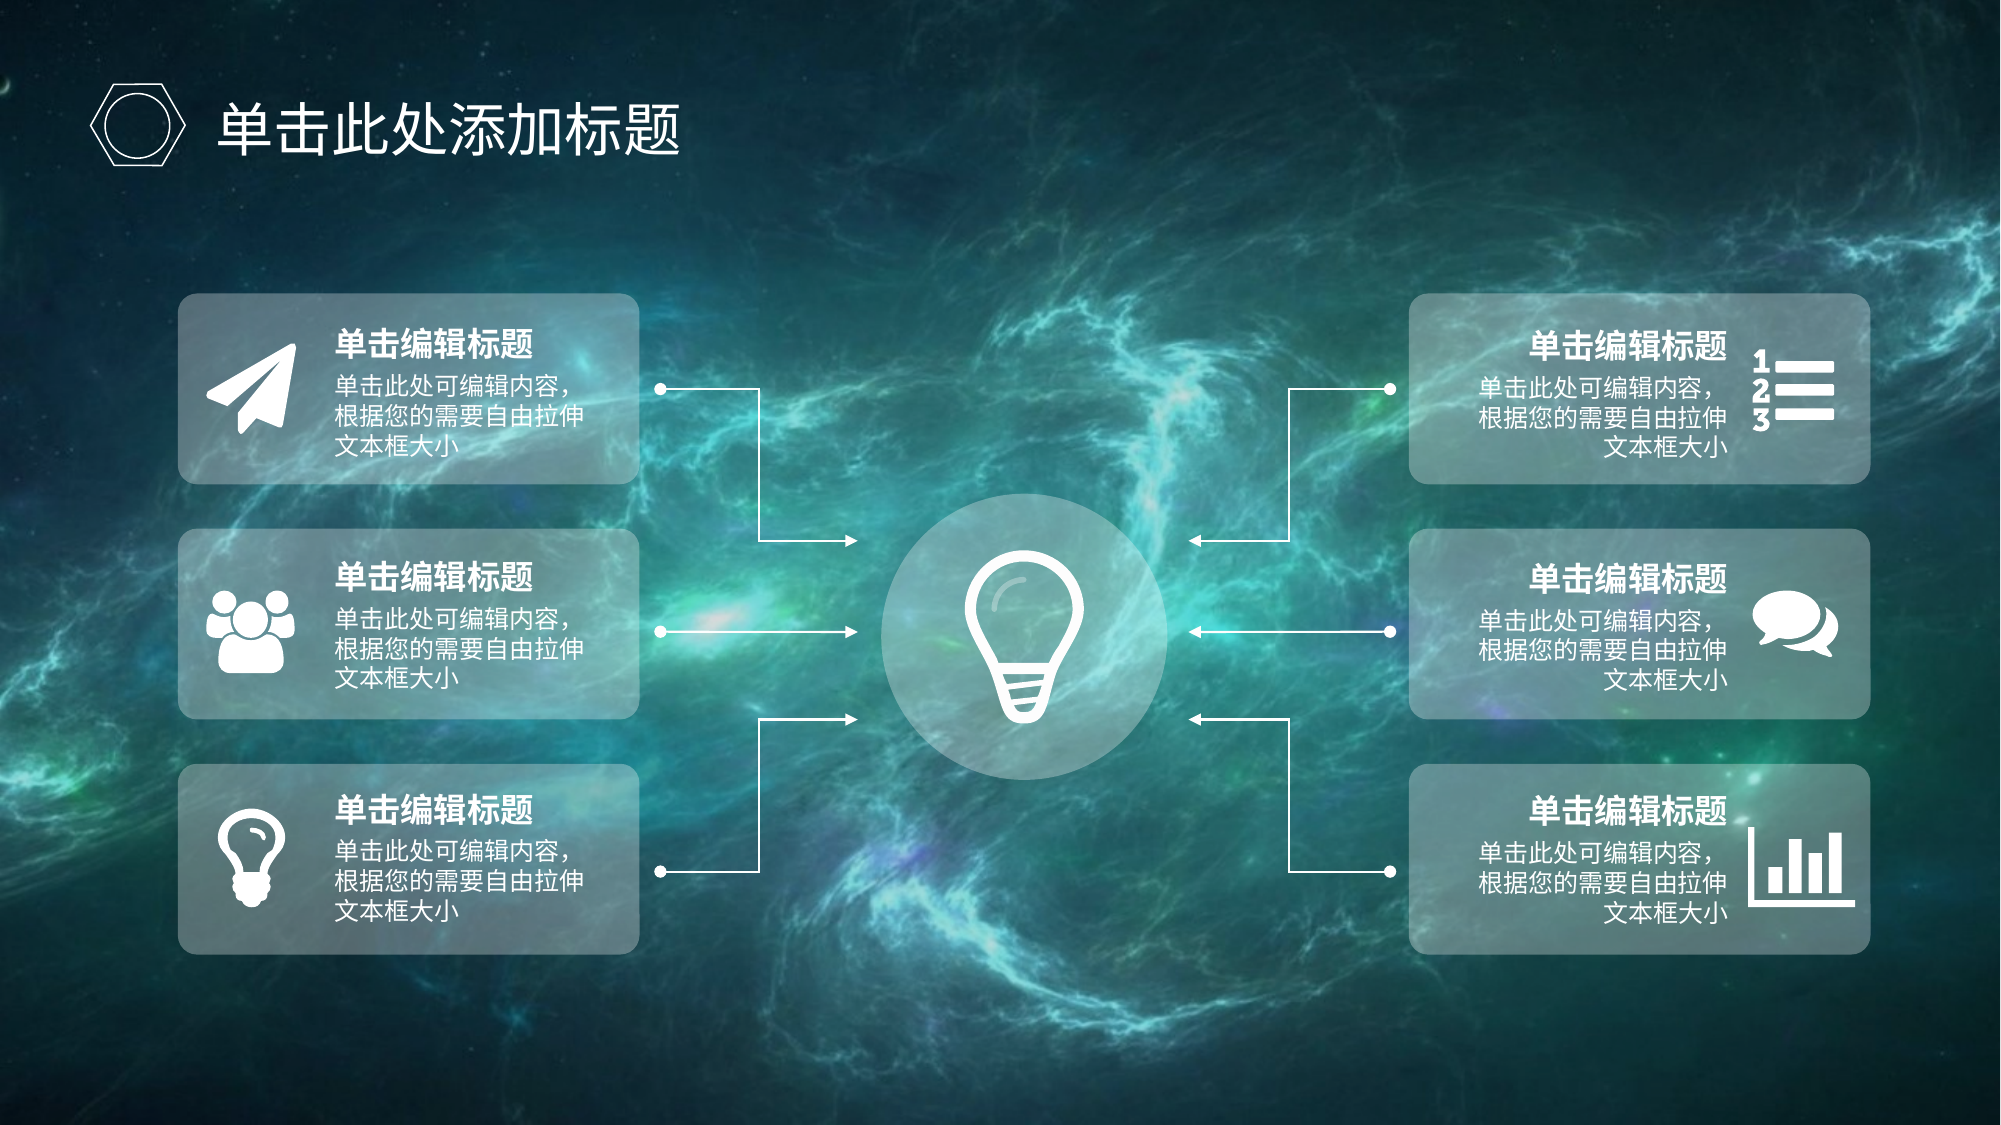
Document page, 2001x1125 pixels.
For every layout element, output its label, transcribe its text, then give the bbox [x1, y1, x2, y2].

text_box 单击此处可编辑内容，根据您的需要自由拉伸文本框大小 [334, 370, 591, 461]
text_box [1407, 527, 1872, 721]
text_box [1188, 719, 1391, 872]
text_box 单击编辑标题 [334, 788, 591, 829]
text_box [660, 389, 858, 541]
text_box [176, 292, 641, 486]
text_box [206, 613, 295, 674]
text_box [1188, 389, 1391, 541]
text_box 单击此处可编辑内容，根据您的需要自由拉伸文本框大小 [334, 603, 591, 694]
text_box 单击此处可编辑内容，根据您的需要自由拉伸文本框大小 [1472, 837, 1729, 928]
text_box [1775, 408, 1835, 420]
text_box 单击此处可编辑内容，根据您的需要自由拉伸文本框大小 [334, 835, 591, 926]
text_box [1752, 408, 1770, 432]
text_box [1775, 361, 1835, 373]
text_box 单击编辑标题 [334, 556, 591, 597]
text_box [1752, 378, 1770, 403]
text_box [1753, 349, 1770, 373]
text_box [90, 84, 186, 166]
text_box 单击此处添加标题 [186, 93, 719, 164]
text_box [176, 762, 641, 956]
text_box [1748, 827, 1856, 908]
text_box [1407, 762, 1872, 956]
text_box [206, 343, 297, 435]
text_box 单击编辑标题 [1471, 790, 1728, 831]
text_box 单击编辑标题 [1471, 325, 1728, 366]
text_box [212, 590, 268, 638]
text_box [1782, 607, 1839, 657]
text_box [217, 808, 286, 908]
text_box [881, 493, 1168, 780]
text_box [1775, 384, 1835, 396]
text_box 单击此处可编辑内容，根据您的需要自由拉伸文本框大小 [1472, 372, 1729, 462]
text_box [1407, 292, 1872, 486]
text_box [0, 0, 2000, 1125]
text_box [1752, 590, 1821, 646]
text_box 单击编辑标题 [334, 323, 591, 364]
text_box 单击编辑标题 [1471, 558, 1728, 598]
text_box 单击此处可编辑内容，根据您的需要自由拉伸文本框大小 [1472, 604, 1729, 695]
text_box [176, 527, 641, 721]
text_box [660, 719, 858, 872]
text_box [265, 590, 289, 614]
